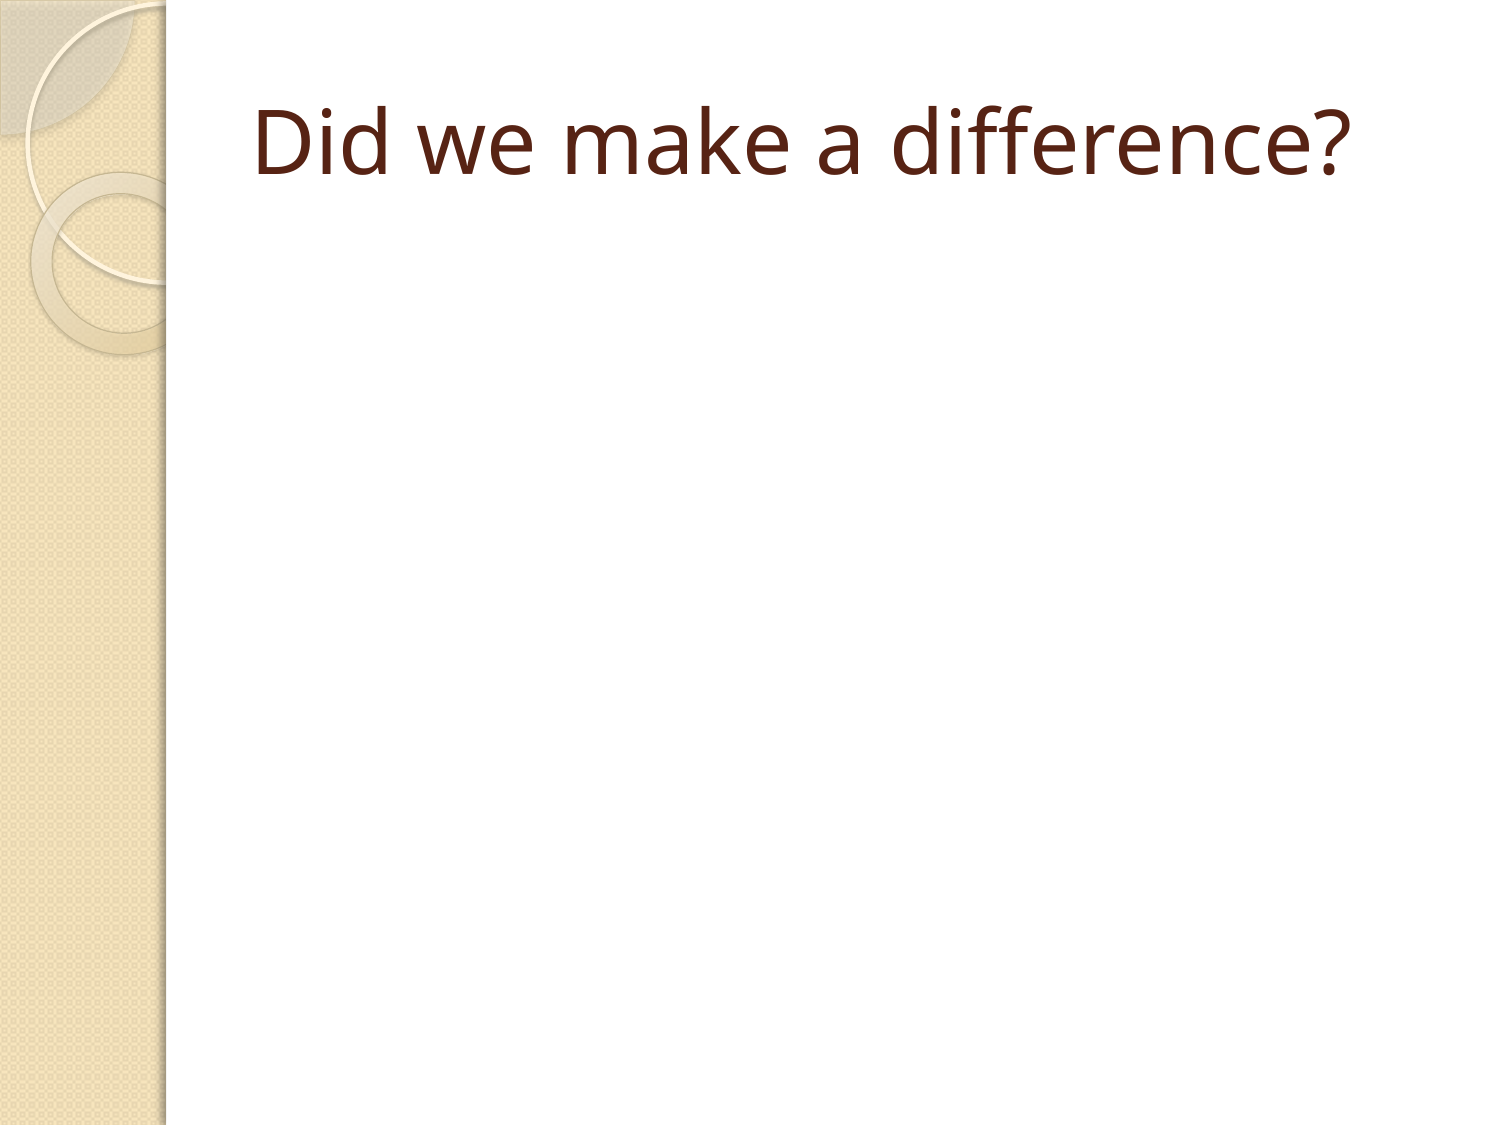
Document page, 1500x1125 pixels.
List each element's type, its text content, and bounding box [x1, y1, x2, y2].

title Did we make a difference? [235, 45, 1466, 233]
